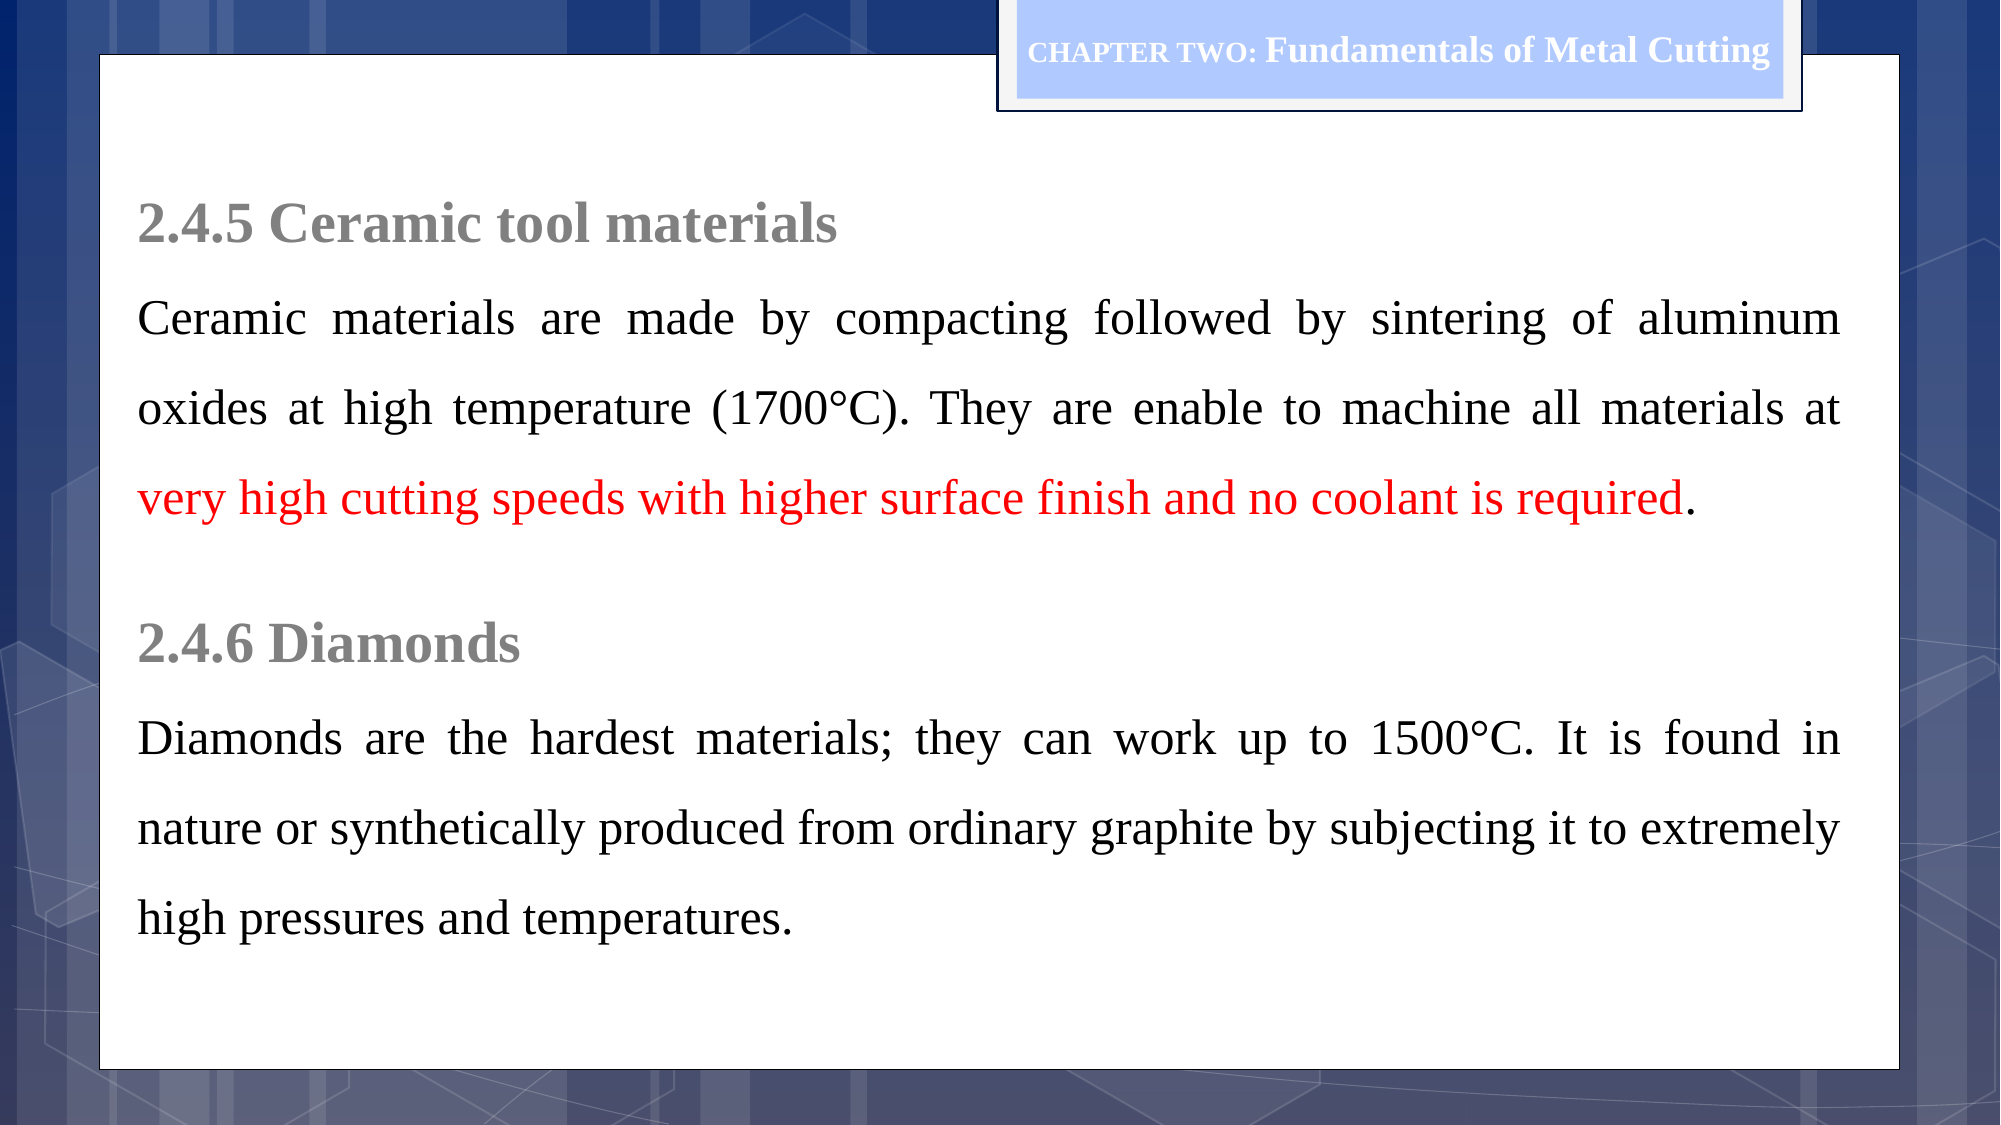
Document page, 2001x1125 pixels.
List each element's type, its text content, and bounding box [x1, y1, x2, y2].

text_box CHAPTER TWO: Fundamentals of Metal Cutting [940, 0, 1858, 78]
text_box 2.4.5 Ceramic tool materials Ceramic materials are made by compacting followed by sintering of aluminum oxides at high temperature (1700°C). They are enable to machine all materials at very high cutting speeds with higher surface finish and no coolant is required. [122, 164, 1858, 532]
text_box 2.4.6 Diamonds Diamonds are the hardest materials; they can work up to 1500°C. It is found in nature or synthetically produced from ordinary graphite by subjecting it to extremely high pressures and temperatures. [122, 584, 1858, 952]
